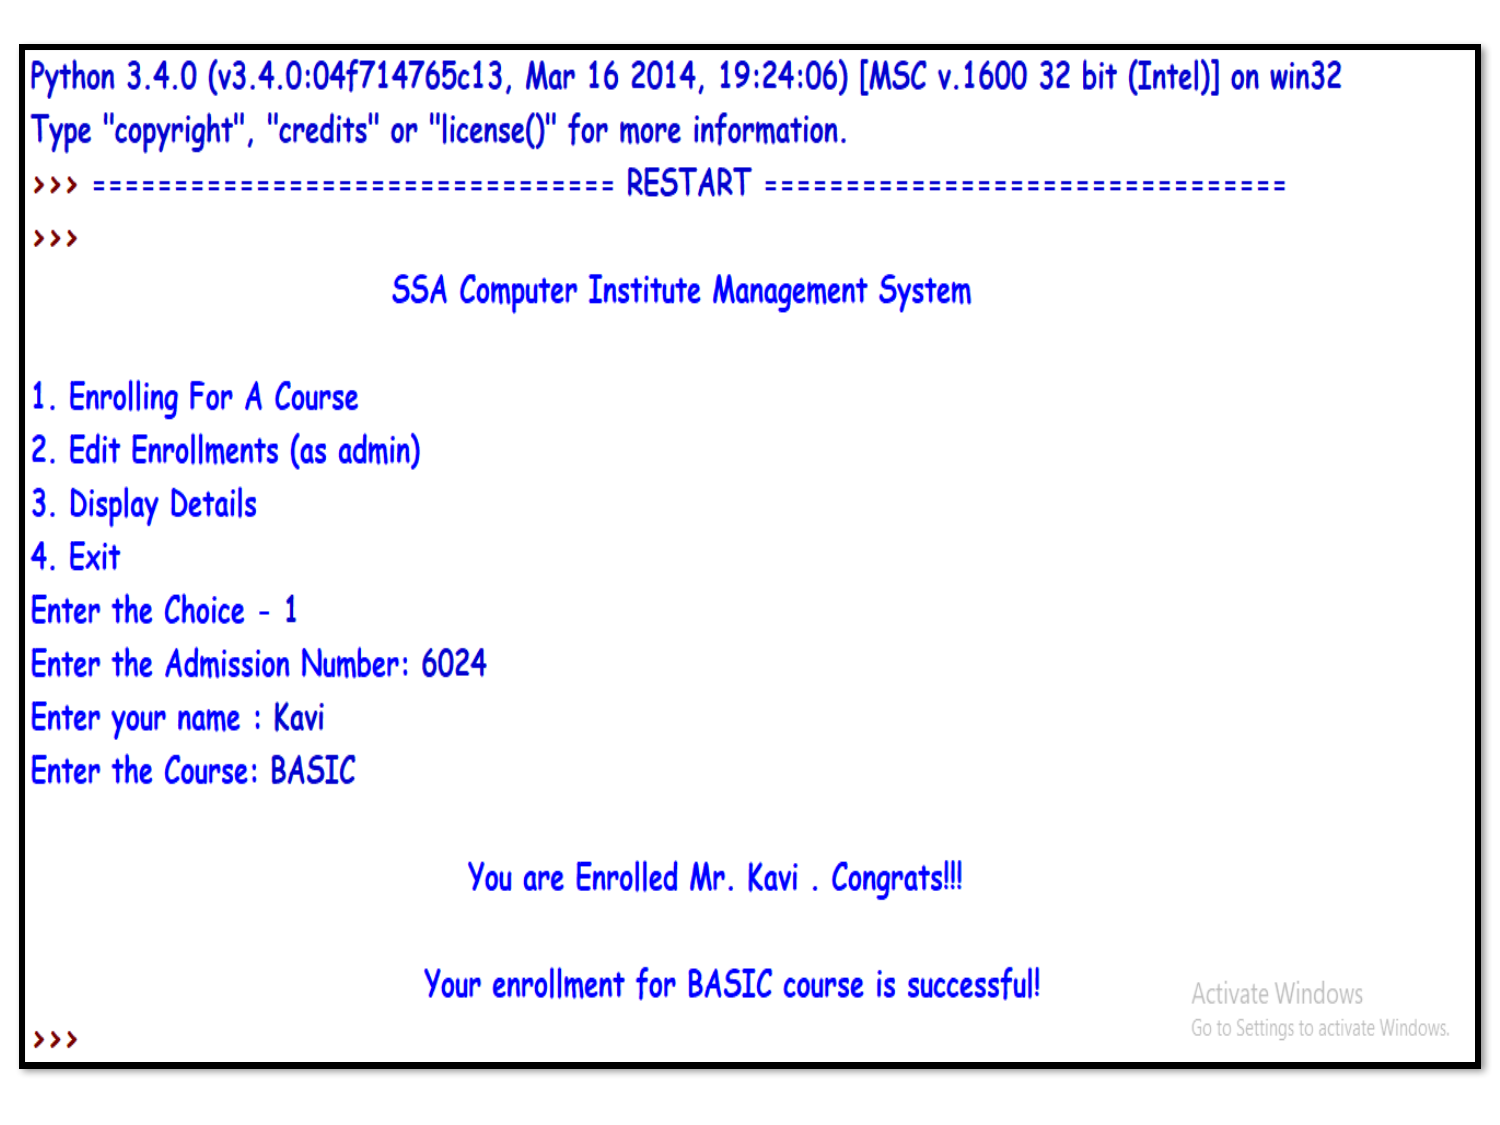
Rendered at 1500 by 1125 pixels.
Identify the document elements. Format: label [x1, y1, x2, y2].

picture [24, 49, 1476, 1063]
